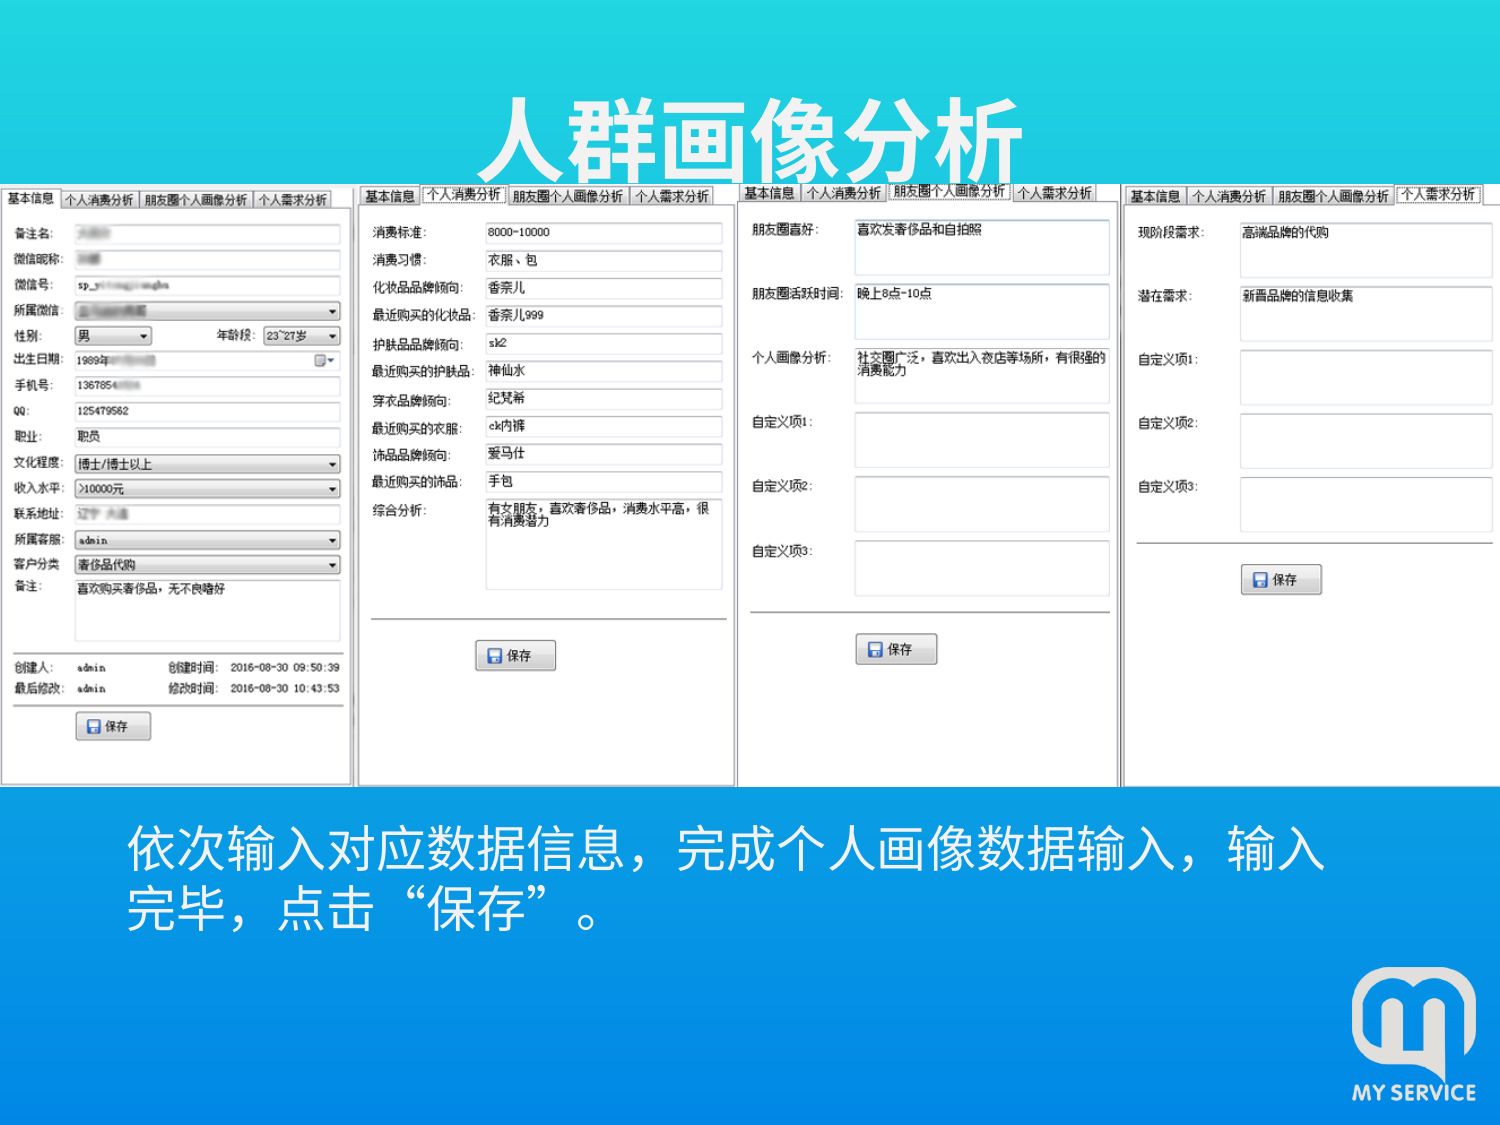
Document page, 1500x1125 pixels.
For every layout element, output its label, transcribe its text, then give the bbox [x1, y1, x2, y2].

text_box 依次输入对应数据信息，完成个人画像数据输入，输入完毕，点击“保存”。 [112, 810, 1388, 946]
title 人群画像分析 [75, 45, 1425, 182]
picture [0, 184, 1500, 786]
picture [1352, 967, 1476, 1107]
